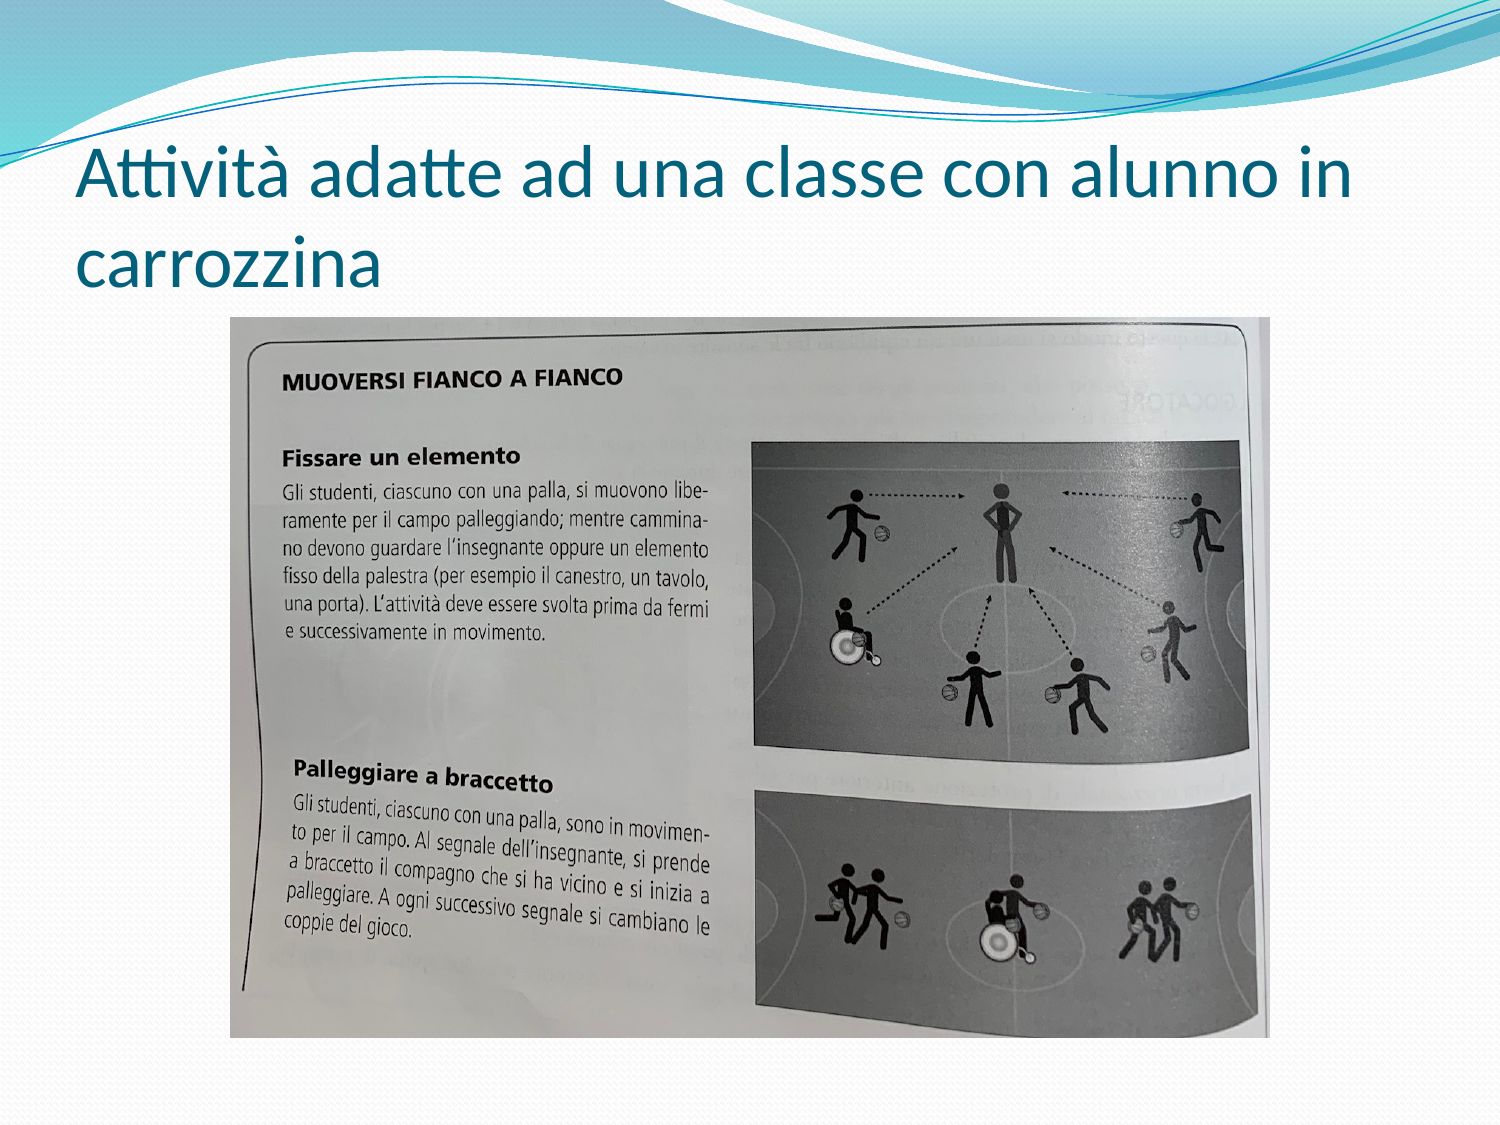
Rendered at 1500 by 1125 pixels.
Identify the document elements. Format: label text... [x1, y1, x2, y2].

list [230, 317, 1270, 1038]
title Attività adatte ad una classe con alunno in carrozzina [75, 115, 1425, 303]
